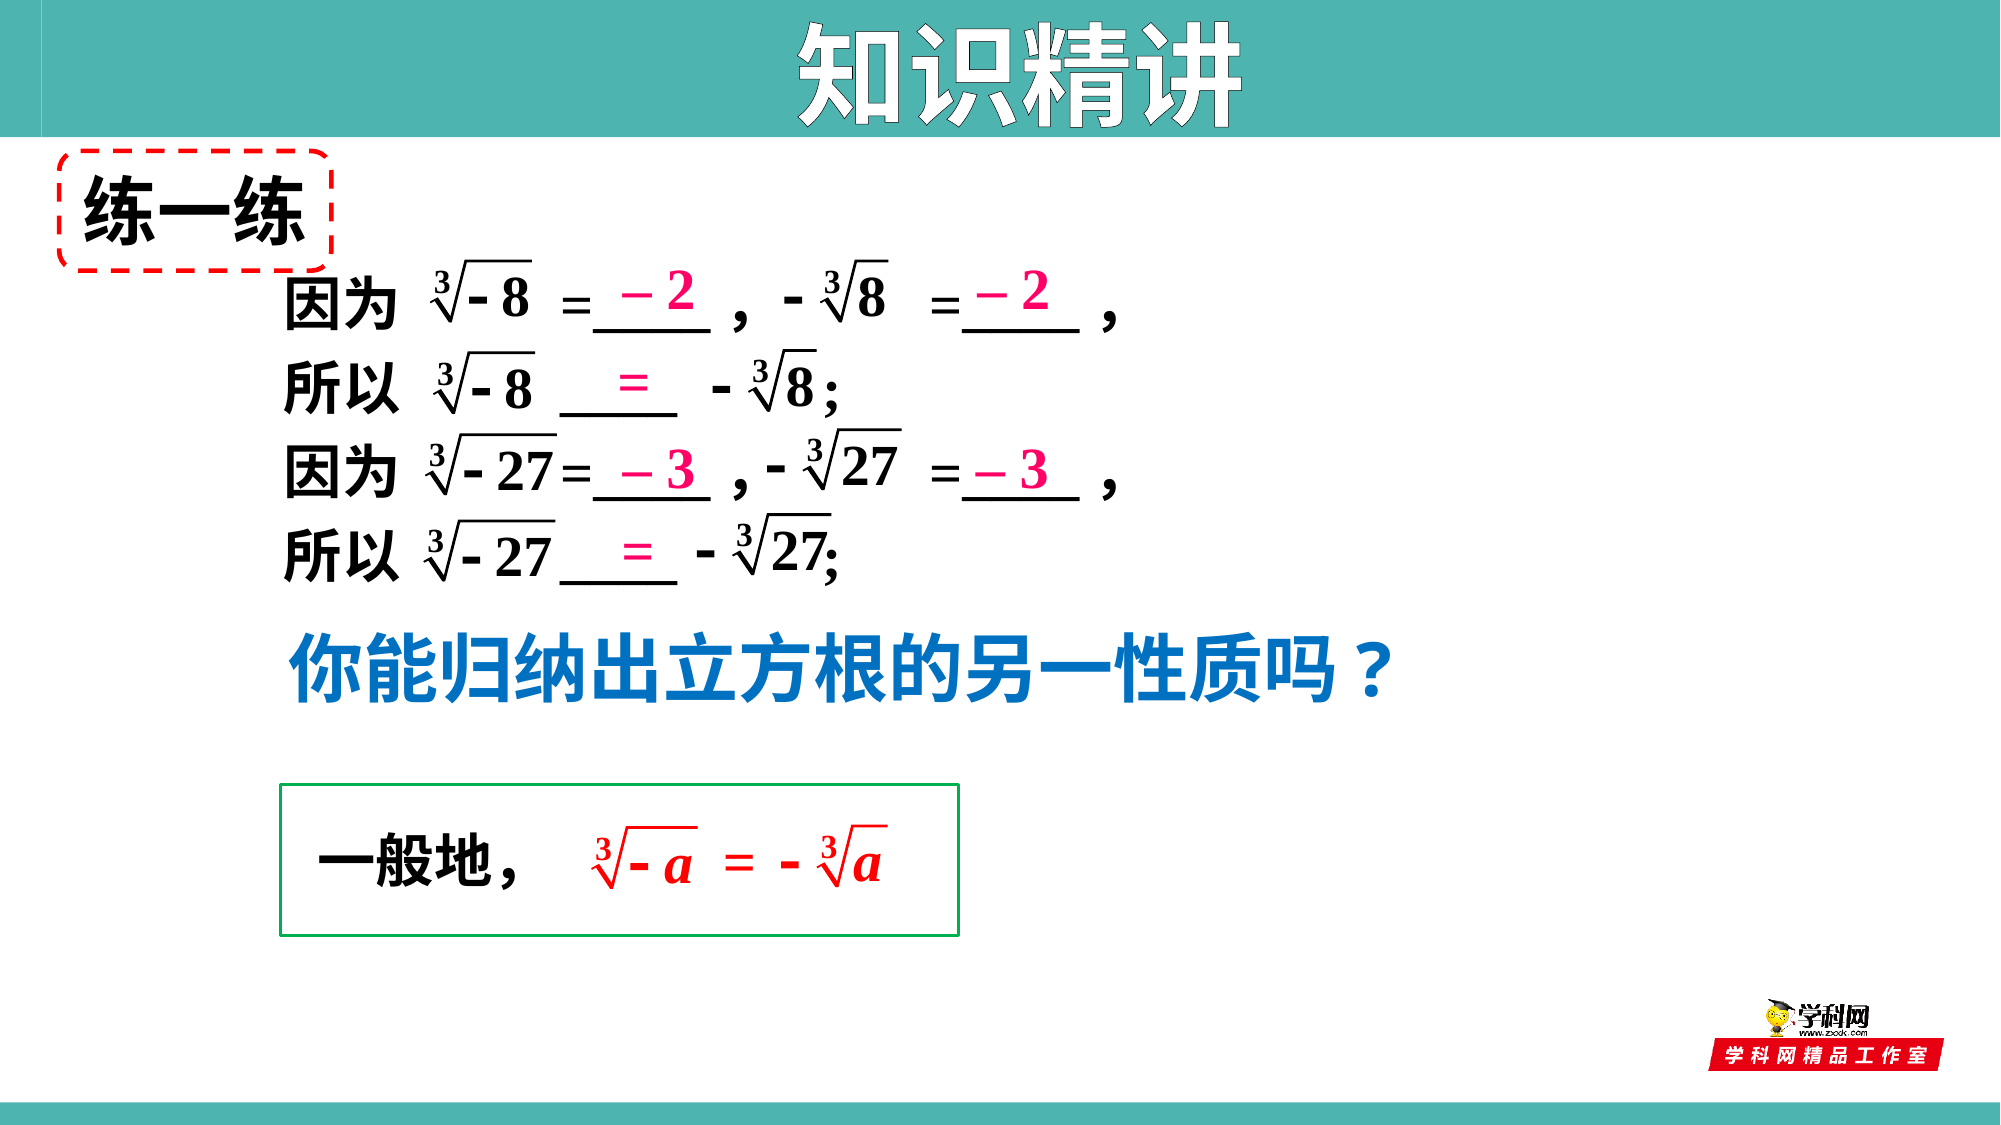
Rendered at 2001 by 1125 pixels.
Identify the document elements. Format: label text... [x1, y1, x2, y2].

picture [1766, 999, 1869, 1037]
text_box 练一练 [59, 150, 332, 271]
picture [1708, 1038, 1944, 1071]
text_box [282, 245, 1154, 601]
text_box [280, 783, 960, 936]
text_box [0, 1100, 2000, 1125]
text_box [0, 0, 2000, 138]
text_box 你能归纳出立方根的另一性质吗? [273, 613, 1415, 719]
